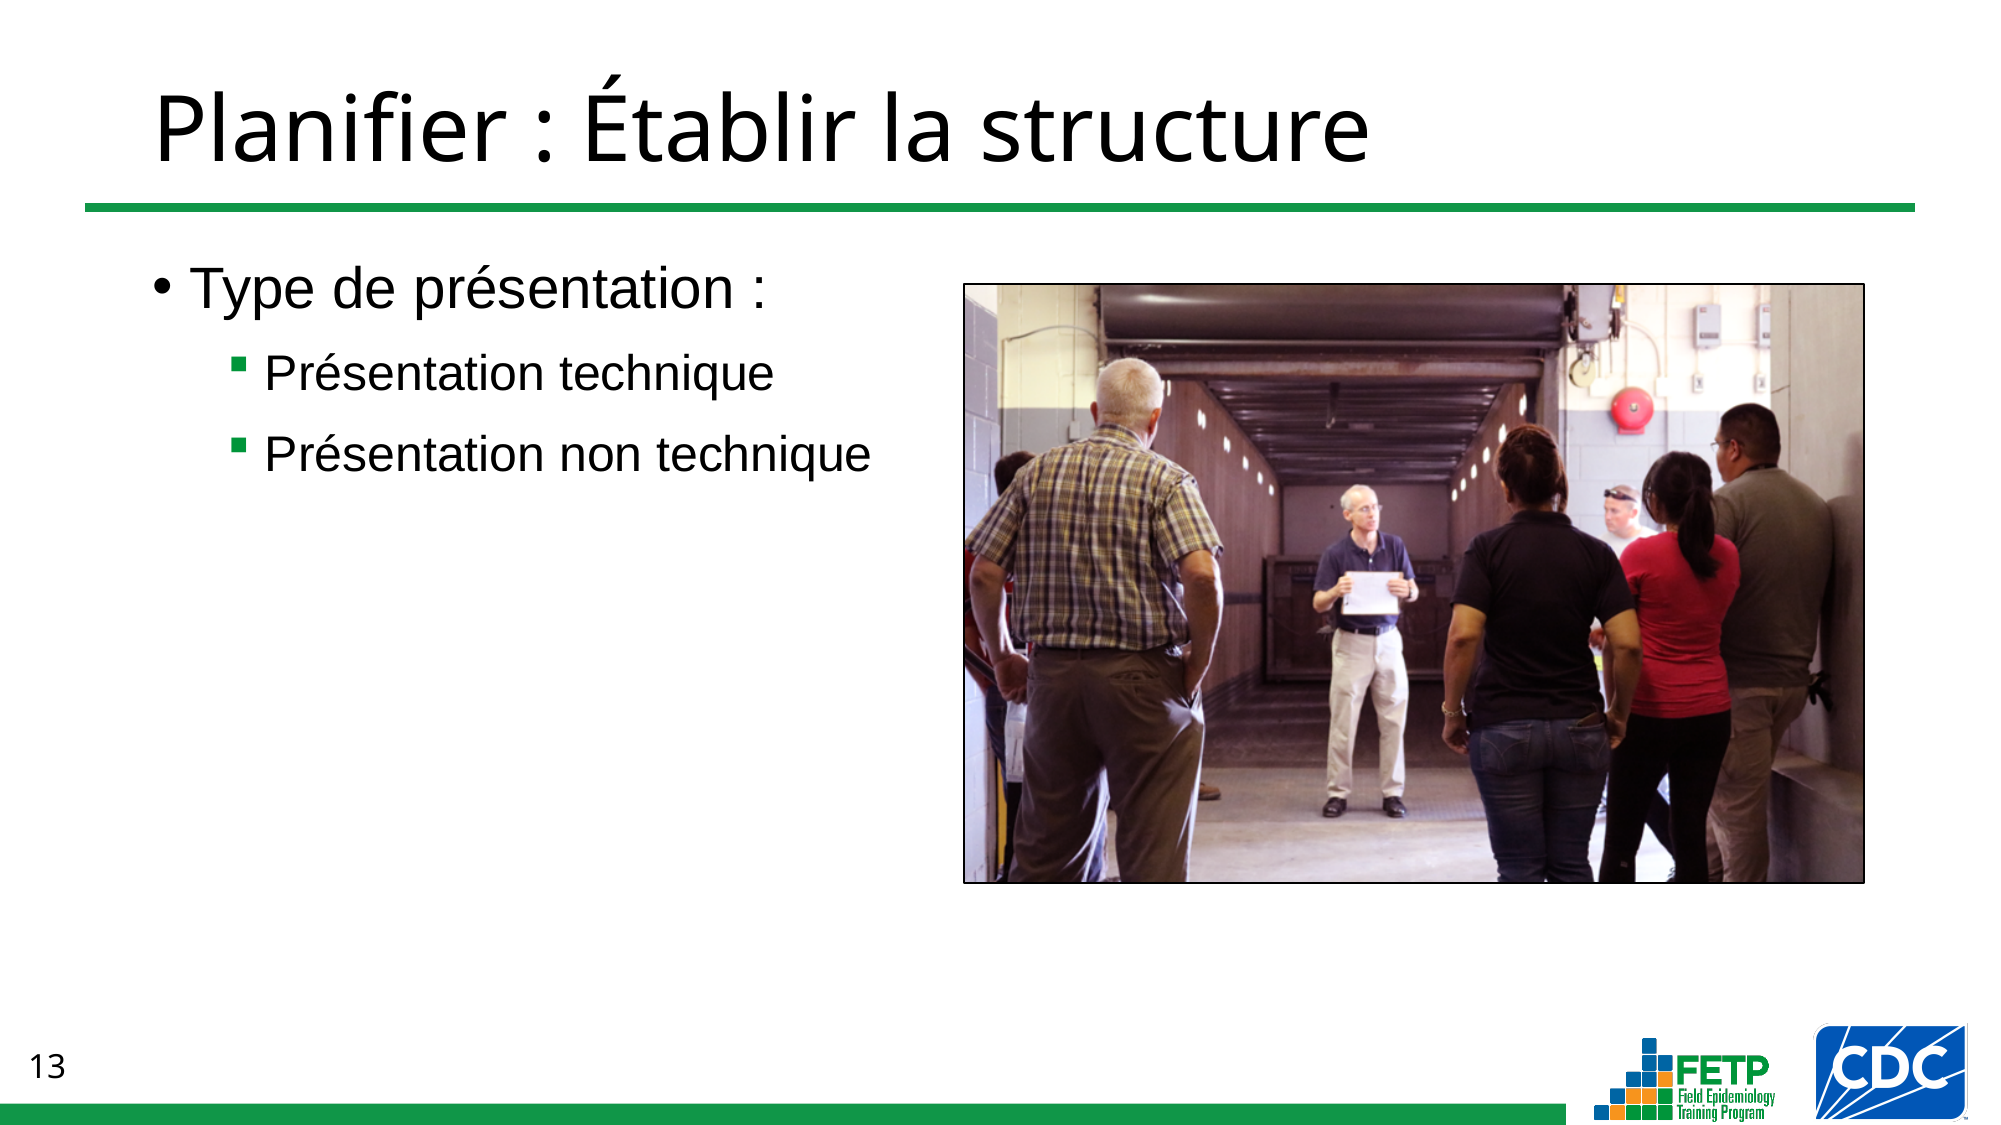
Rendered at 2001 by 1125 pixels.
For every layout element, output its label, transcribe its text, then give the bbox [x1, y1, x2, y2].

picture [965, 285, 1863, 883]
title Planifier : Établir la structure [137, 75, 1863, 207]
picture [1594, 1038, 1775, 1122]
picture [1813, 1023, 1968, 1122]
list Type de présentation : Présentation technique Présentation non technique [137, 242, 1863, 1004]
